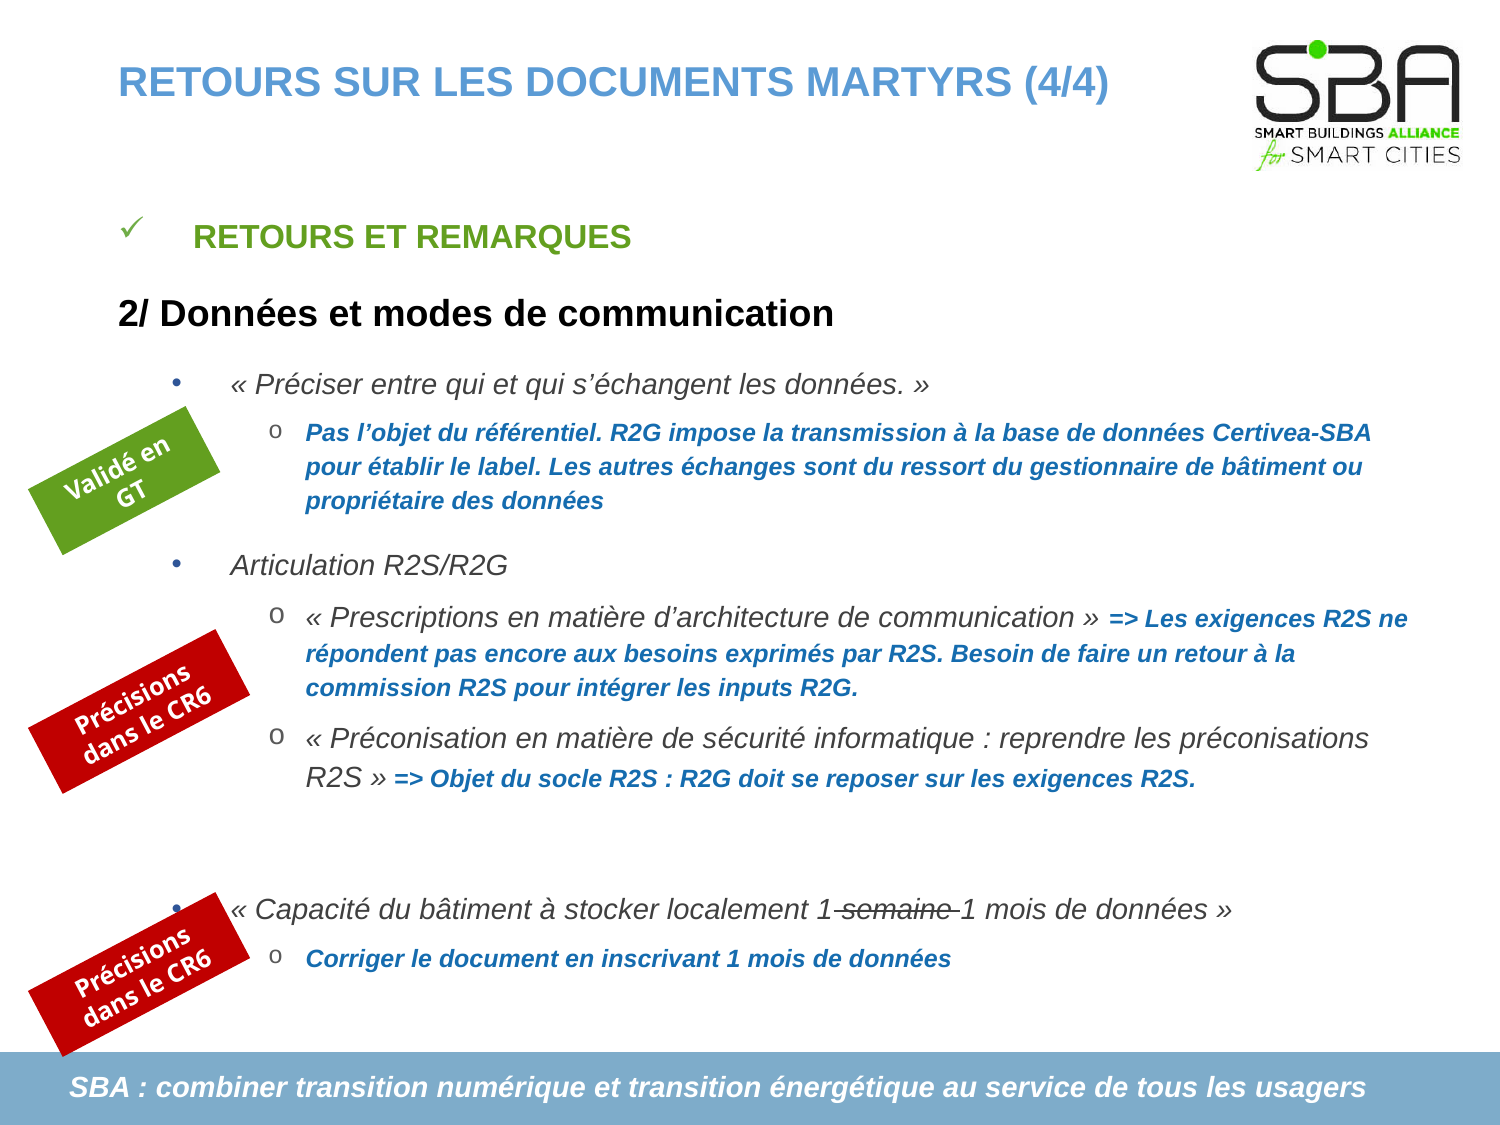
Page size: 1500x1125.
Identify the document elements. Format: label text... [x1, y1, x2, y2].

title RETOURS SUR LES DOCUMENTS MARTYRS (4/4) [103, 25, 1232, 141]
list Retours et remarques 2/ Données et modes de communication « Préciser entre qui et qui s’échangent les données. » Pas l’objet du référentiel. R2G impose la transmission à la base de données Certivea-SBA pour établir le label. Les autres échanges sont du ressort du gestionnaire de bâtiment ou propriétaire des données Articulation R2S/R2G « Prescriptions en matière d’architecture de communication » => Les exigences R2S ne répondent pas encore aux besoins exprimés par R2S. Besoin de faire un retour à la commission R2S pour intégrer les inputs R2G. « Préconisation en matière de sécurité informatique : reprendre les préconisations R2S » => Objet du socle R2S : R2G doit se reposer sur les exigences R2S. « Capacité du bâtiment à stocker localement 1 semaine 1 mois de données » Corriger le document en inscrivant 1 mois de données [103, 199, 1425, 1036]
picture [1252, 40, 1463, 171]
text_box Précisions dans le CR6 [27, 629, 251, 794]
text_box Validé en GT [27, 406, 221, 556]
text_box Précisions dans le CR6 [27, 892, 251, 1057]
